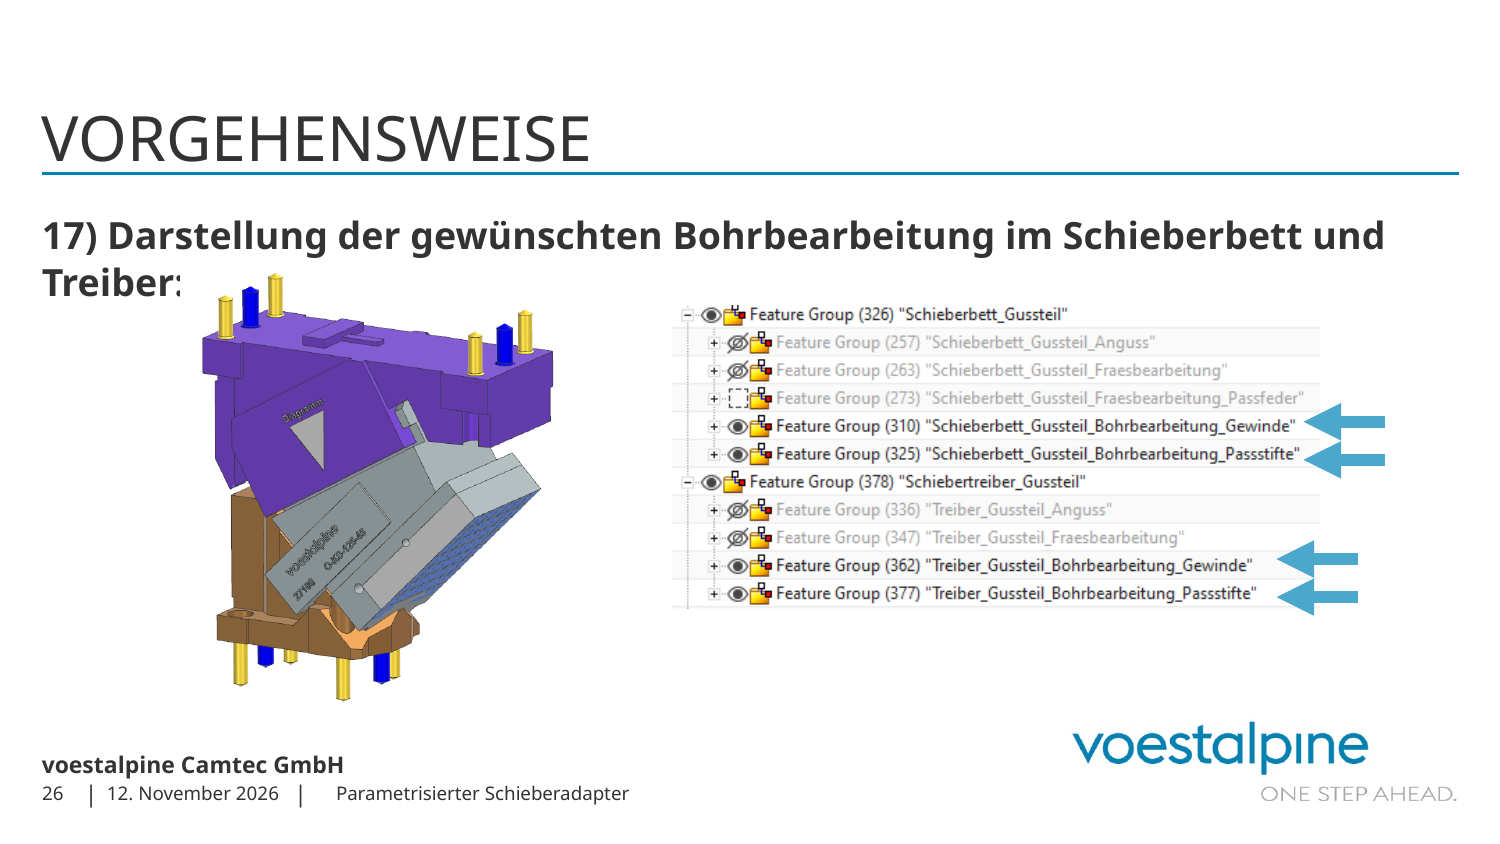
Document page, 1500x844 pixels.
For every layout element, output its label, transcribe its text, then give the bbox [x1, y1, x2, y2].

list 17) Darstellung der gewünschten Bohrbearbeitung im Schieberbett und Treiber: [41, 209, 1459, 709]
footer Parametrisierter Schieberadapter [321, 772, 1005, 818]
slide_number 11. März 2025 [89, 772, 297, 818]
picture [671, 305, 1320, 609]
slide_number 26 [41, 772, 89, 818]
picture [180, 261, 561, 709]
title VORGEHENSWEISE [41, 28, 1459, 175]
picture [1052, 700, 1500, 844]
